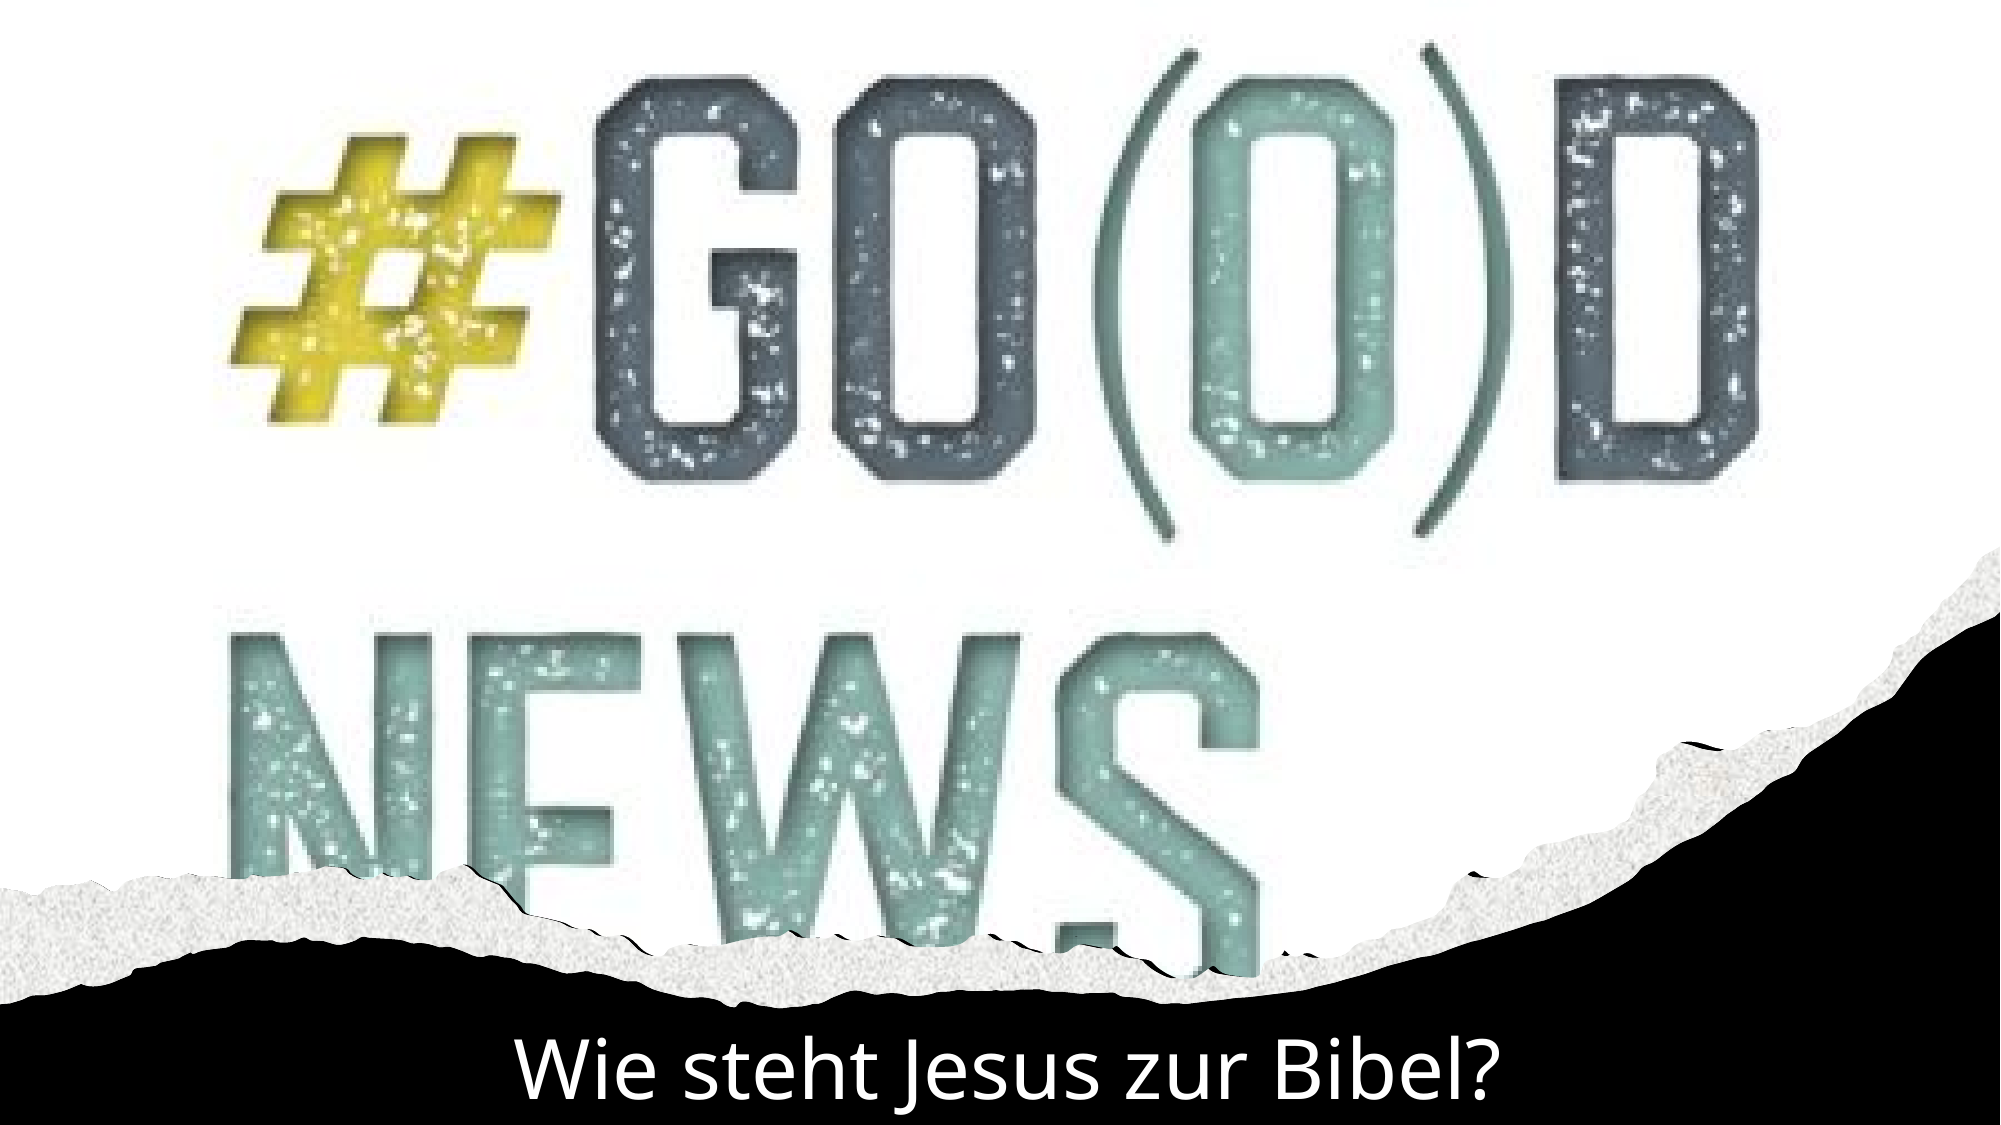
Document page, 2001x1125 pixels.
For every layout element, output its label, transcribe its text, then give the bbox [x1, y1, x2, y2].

title Wie steht Jesus zur Bibel? [17, 1007, 2000, 1125]
picture [0, 0, 2001, 1007]
